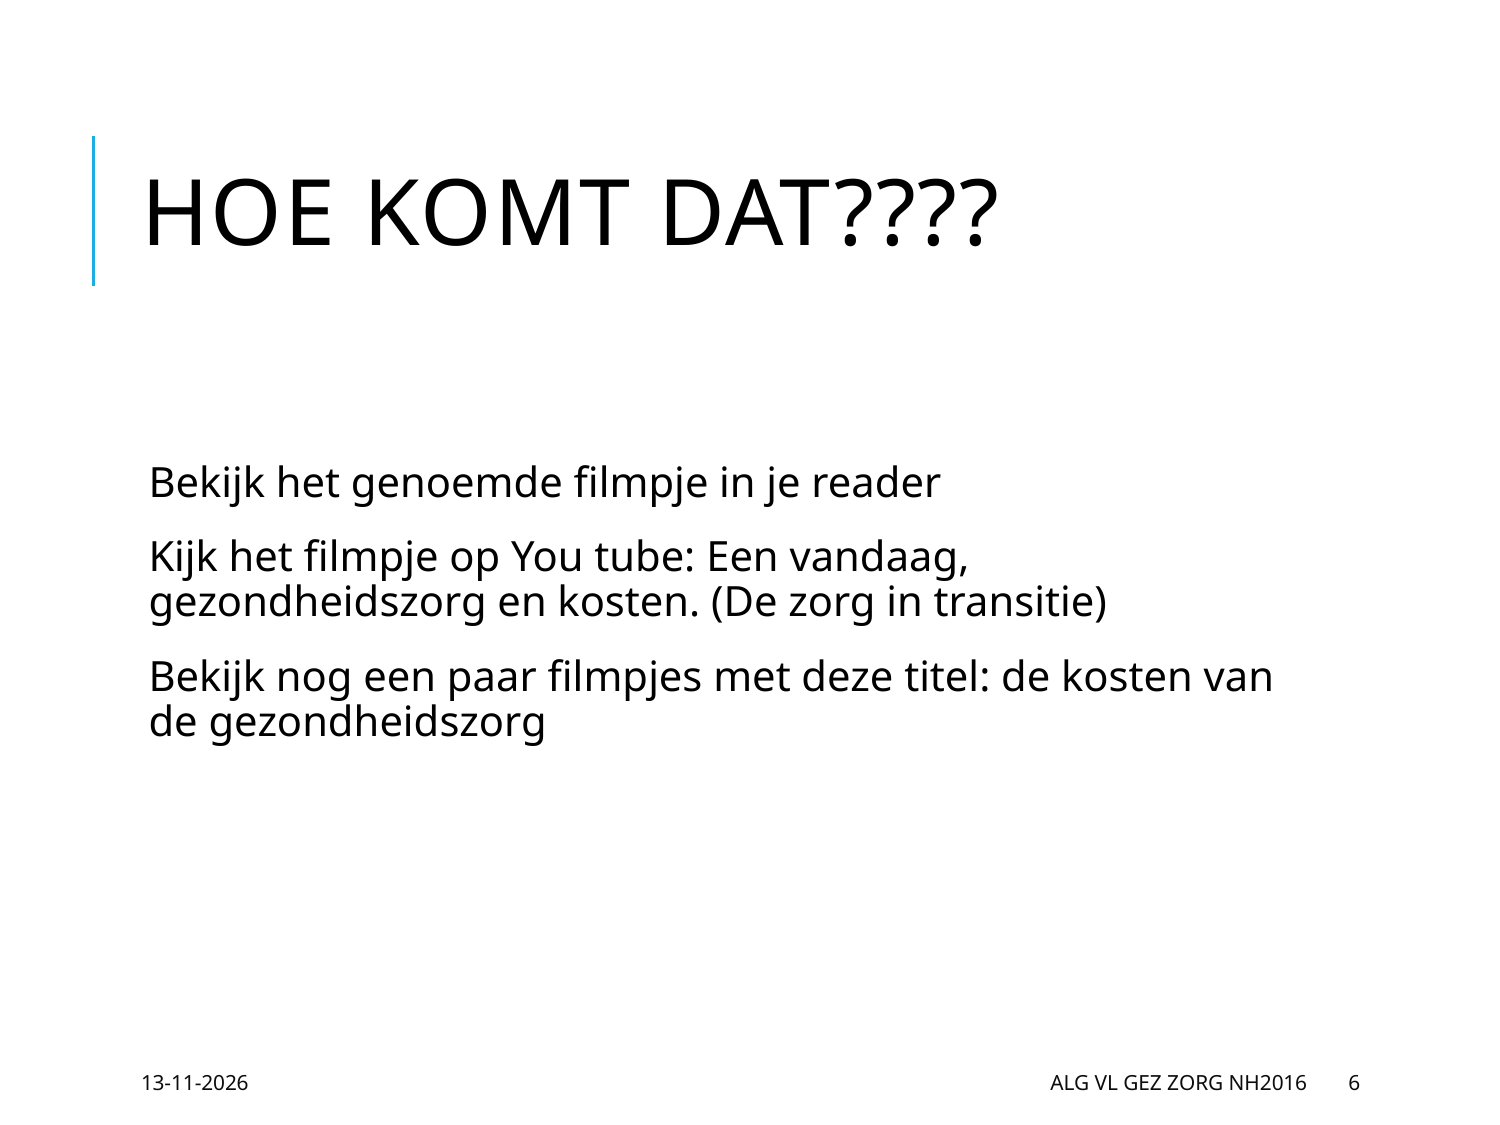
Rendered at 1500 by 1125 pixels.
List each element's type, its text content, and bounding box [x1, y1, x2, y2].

list Bekijk het genoemde filmpje in je reader Kijk het filmpje op You tube: Een vandaag, gezondheidszorg en kosten. (De zorg in transitie) Bekijk nog een paar filmpjes met deze titel: de kosten van de gezondheidszorg [126, 375, 1322, 1035]
title Hoe komt dat???? [126, 96, 1322, 342]
footer Alg VL gez zorg NH2016 [595, 1061, 1322, 1107]
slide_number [126, 1061, 392, 1107]
slide_number 6 [1333, 1061, 1454, 1107]
